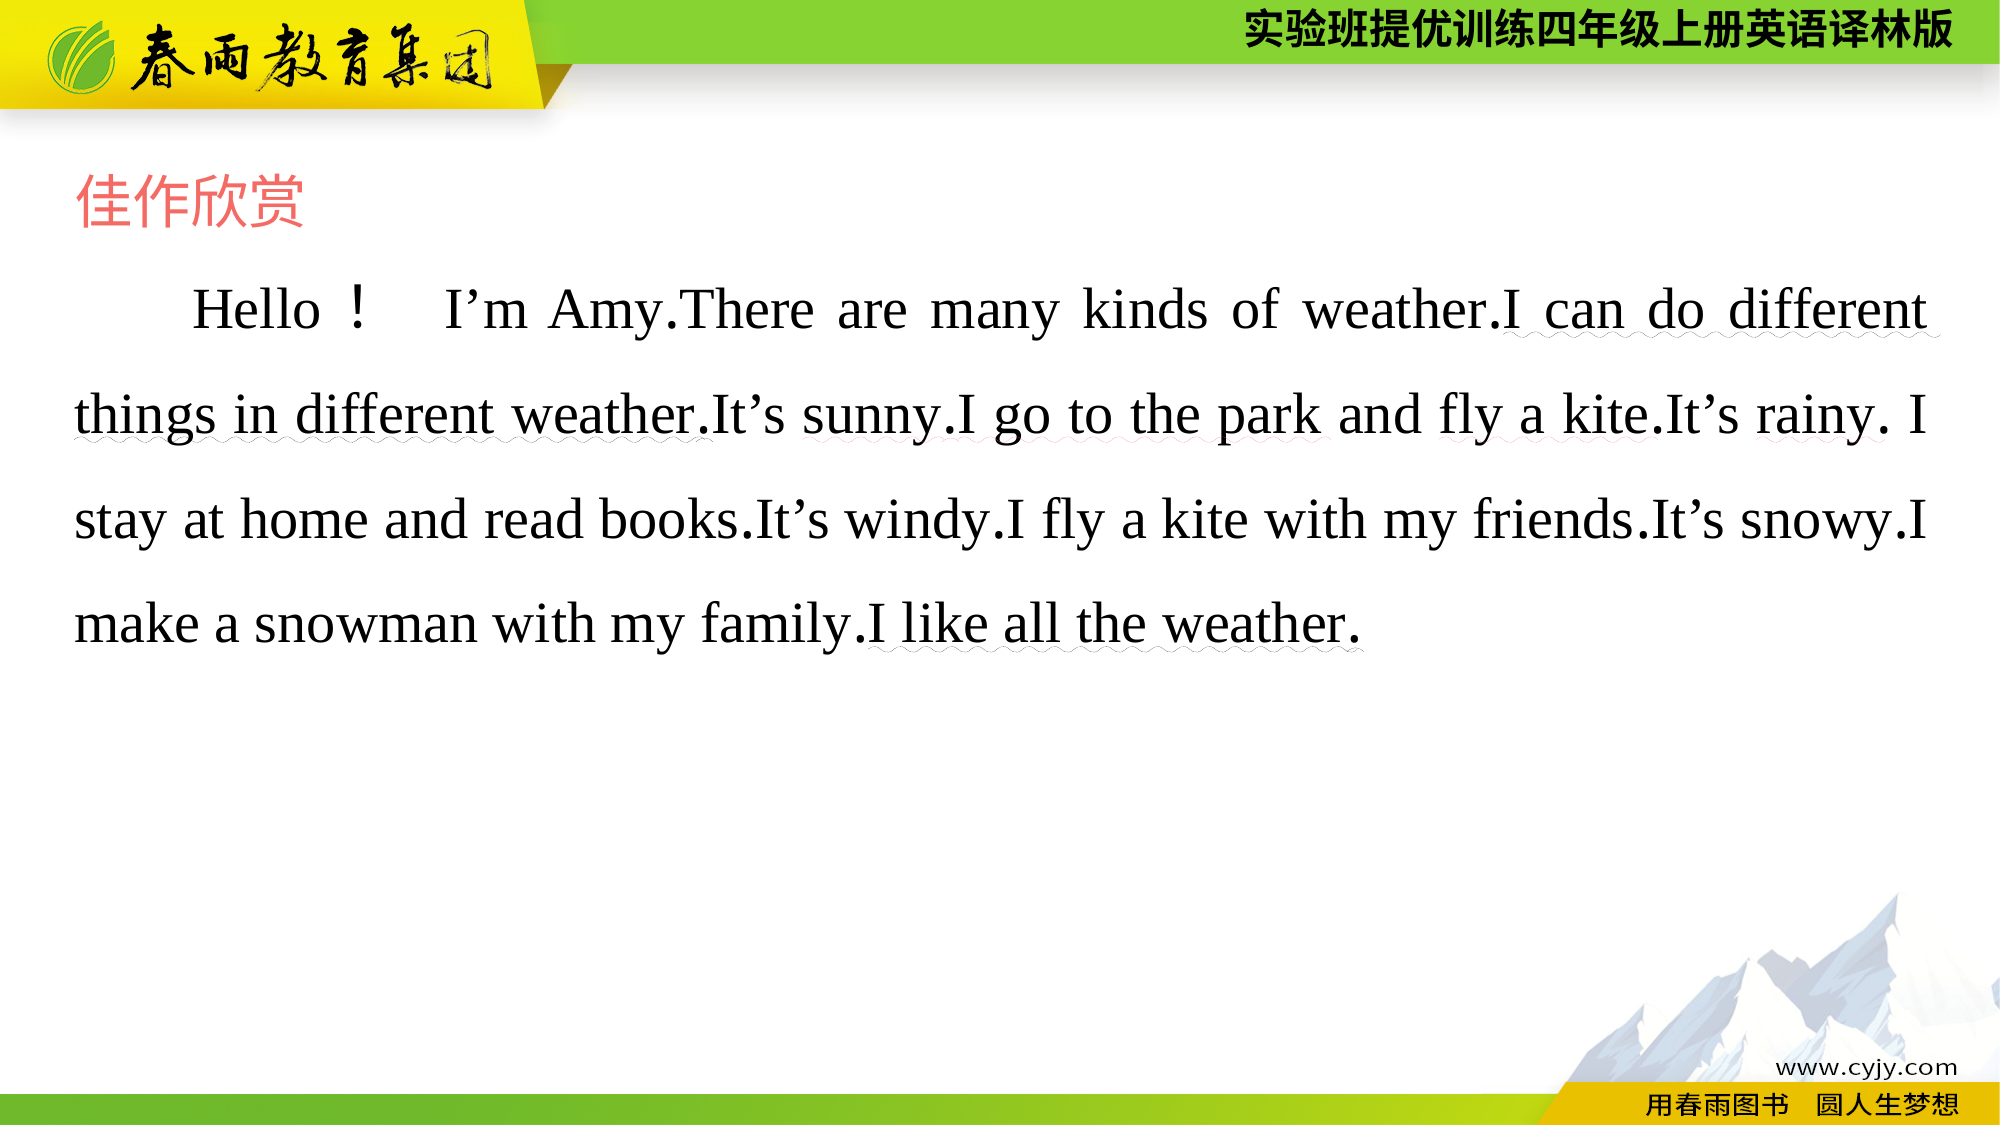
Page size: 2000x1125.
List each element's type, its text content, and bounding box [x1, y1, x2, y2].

picture [0, 0, 2000, 1125]
list 佳作欣赏 Hello！ I’m Amy.There are many kinds of weather.I can do different things in different weather.It’s sunny.I go to the park and fly a kite.It’s rainy. I stay at home and read books.It’s windy.I fly a kite with my friends.It’s snowy.I make a snowman with my family.I like all the weather. [59, 122, 1944, 668]
